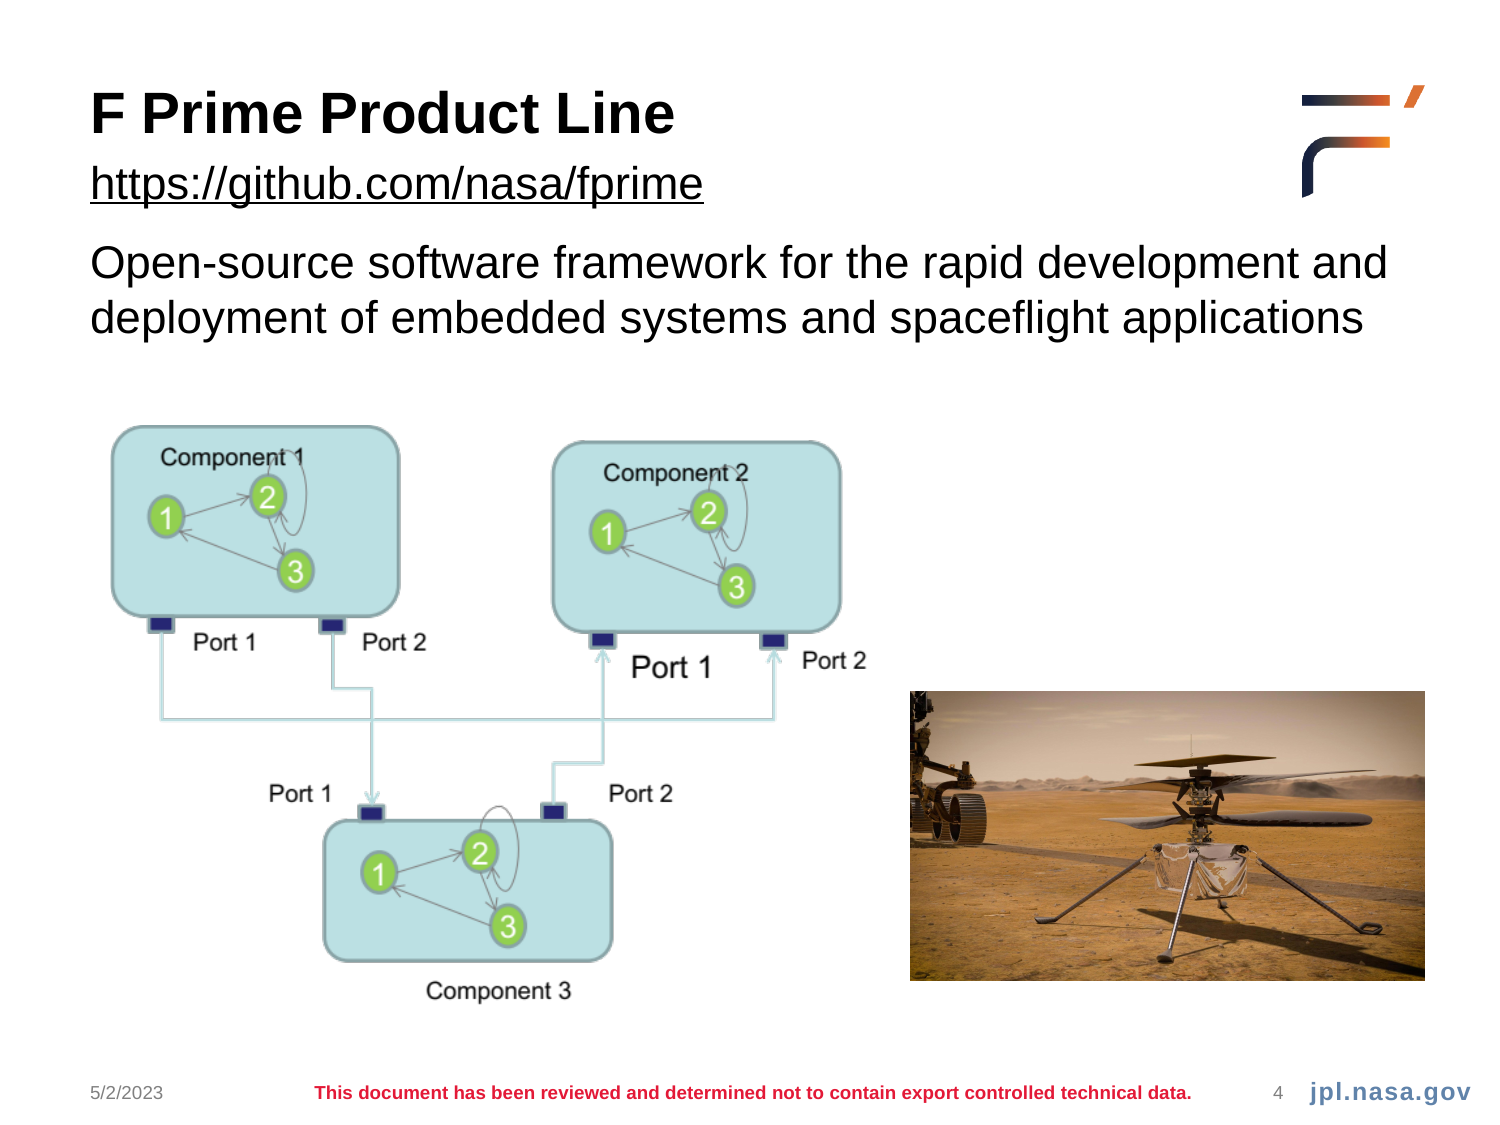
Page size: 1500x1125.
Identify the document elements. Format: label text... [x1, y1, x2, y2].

slide_number 4 [1193, 1059, 1299, 1125]
picture [109, 424, 880, 1018]
list https://github.com/nasa/fprime [75, 146, 1425, 216]
text_box Open-source software framework for the rapid development and deployment of embedded systems and spaceflight applications [74, 224, 1425, 295]
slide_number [75, 1059, 307, 1125]
footer This document has been reviewed and determined not to contain export controlled technical data. [307, 1059, 1193, 1125]
title F Prime Product Line [75, 67, 1425, 146]
picture [1301, 84, 1426, 198]
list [909, 690, 1426, 981]
